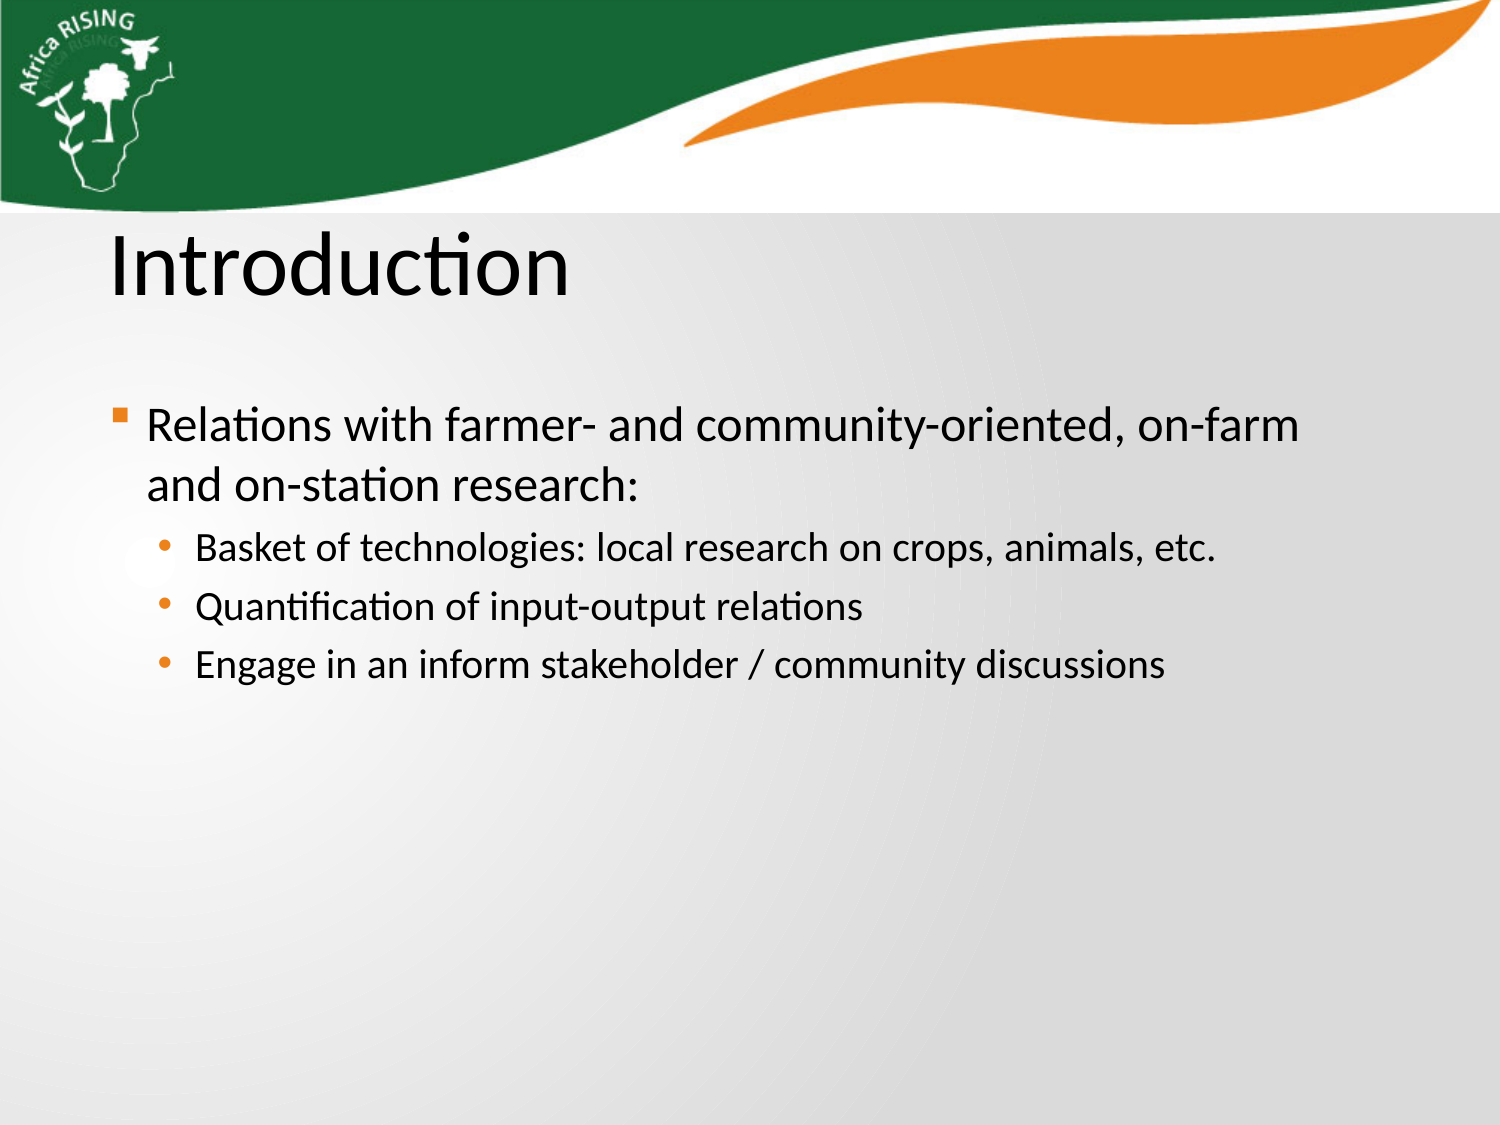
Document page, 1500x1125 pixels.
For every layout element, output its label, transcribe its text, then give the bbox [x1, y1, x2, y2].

picture [0, 0, 1500, 213]
list Introduction [75, 196, 1412, 384]
list Relations with farmer- and community-oriented, on-farm and on-station research: Basket of technologies: local research on crops, animals, etc. Quantification of input-output relations Engage in an inform stakeholder / community discussions [75, 384, 1350, 1125]
